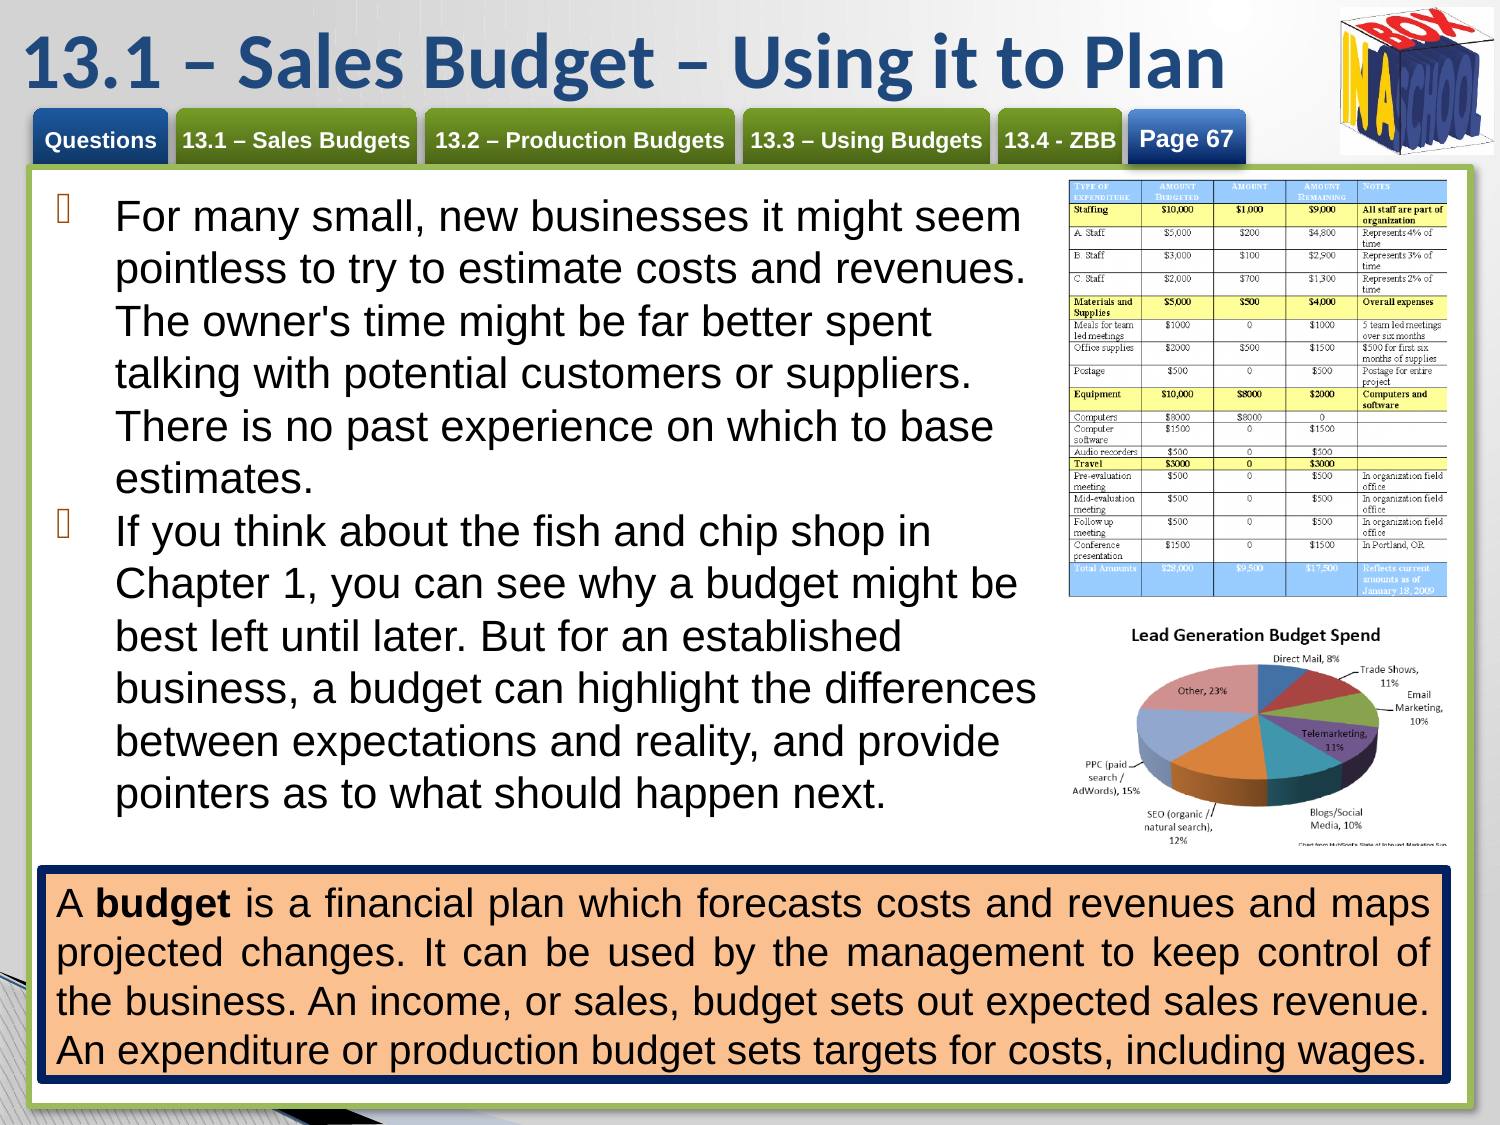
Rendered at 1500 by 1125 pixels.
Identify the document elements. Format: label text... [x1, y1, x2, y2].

picture [1340, 7, 1495, 155]
picture [1068, 624, 1448, 847]
text_box A budget is a financial plan which forecasts costs and revenues and maps projected changes. It can be used by the management to keep control of the business. An income, or sales, budget sets out expected sales revenue. An expenditure or production budget sets targets for costs, including wages. [41, 869, 1447, 1080]
picture [1068, 179, 1448, 597]
text_box For many small, new businesses it might seem pointless to try to estimate costs and revenues. The owner's time might be far better spent talking with potential customers or suppliers. There is no past experience on which to base estimates. If you think about the fish and chip shop in Chapter 1, you can see why a budget might be best left until later. But for an established business, a budget can highlight the differences between expectations and reality, and provide pointers as to what should happen next. [41, 179, 1069, 825]
text_box Page 67 [1127, 109, 1247, 165]
title 13.1 – Sales Budget – Using it to Plan [5, 11, 1270, 102]
picture [281, 1114, 303, 1125]
